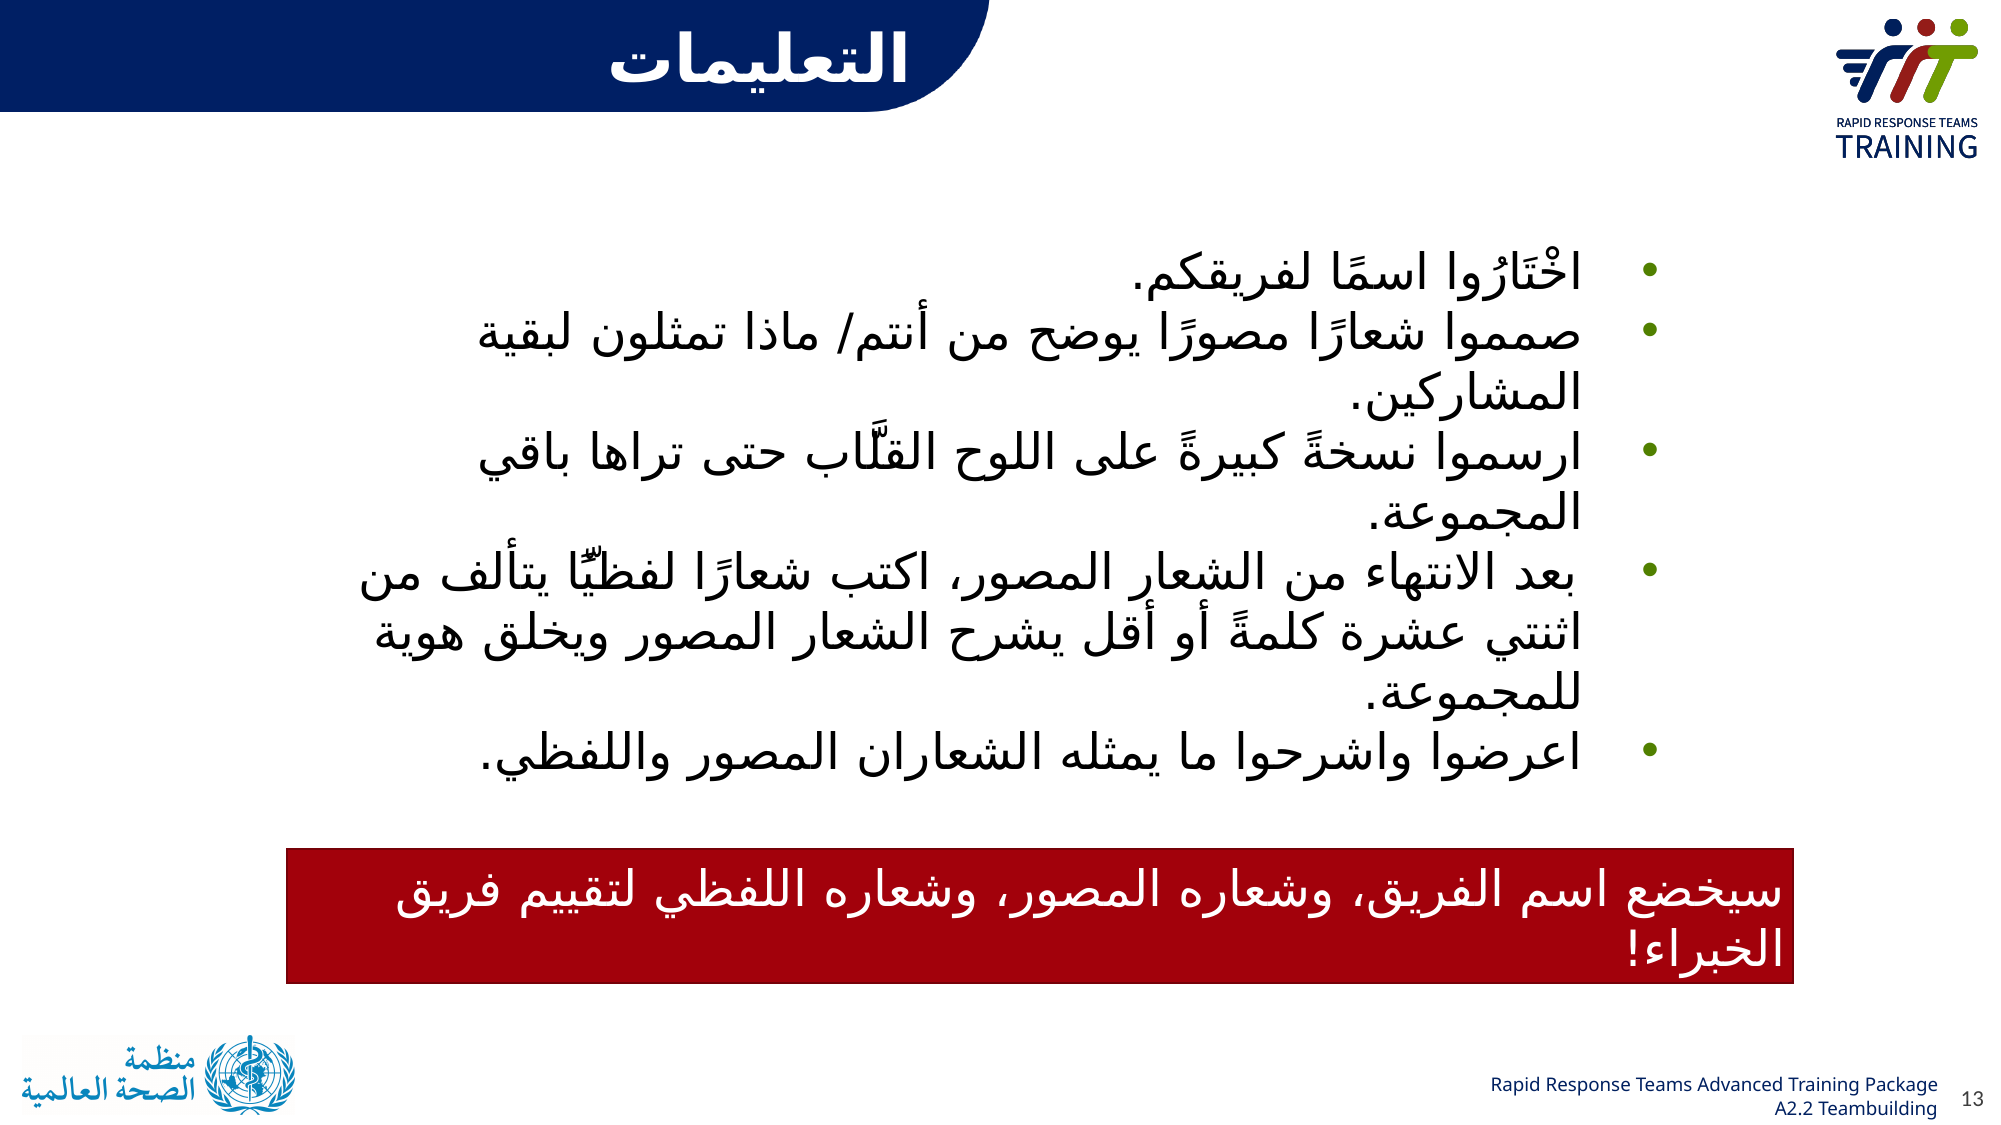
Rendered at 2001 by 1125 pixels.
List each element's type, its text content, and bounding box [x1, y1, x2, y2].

text_box التعليمات [50, 8, 920, 103]
text_box سيخضع اسم الفريق، وشعاره المصور، وشعاره اللفظي لتقييم فريق الخبراء! [287, 848, 1793, 984]
picture [0, 0, 990, 112]
text_box اخْتَارُوا اسمًا لفريقكم. صمموا شعارًا مصورًا يوضح من أنتم/ ماذا تمثلون لبقية المشاركين. ارسموا نسخةً كبيرةً على اللوح القلَّاب حتى تراها باقي المجموعة. بعد الانتهاء من الشعار المصور، اكتب شعارًا لفظيًّا يتألف من اثنتي عشرة كلمةً أو أقل يشرح الشعار المصور ويخلق هوية للمجموعة. اعرضوا واشرحوا ما يمثله الشعاران المصور واللفظي. [333, 231, 1667, 787]
picture [1835, 19, 1978, 167]
picture [22, 1035, 295, 1115]
picture [252, 1050, 258, 1059]
